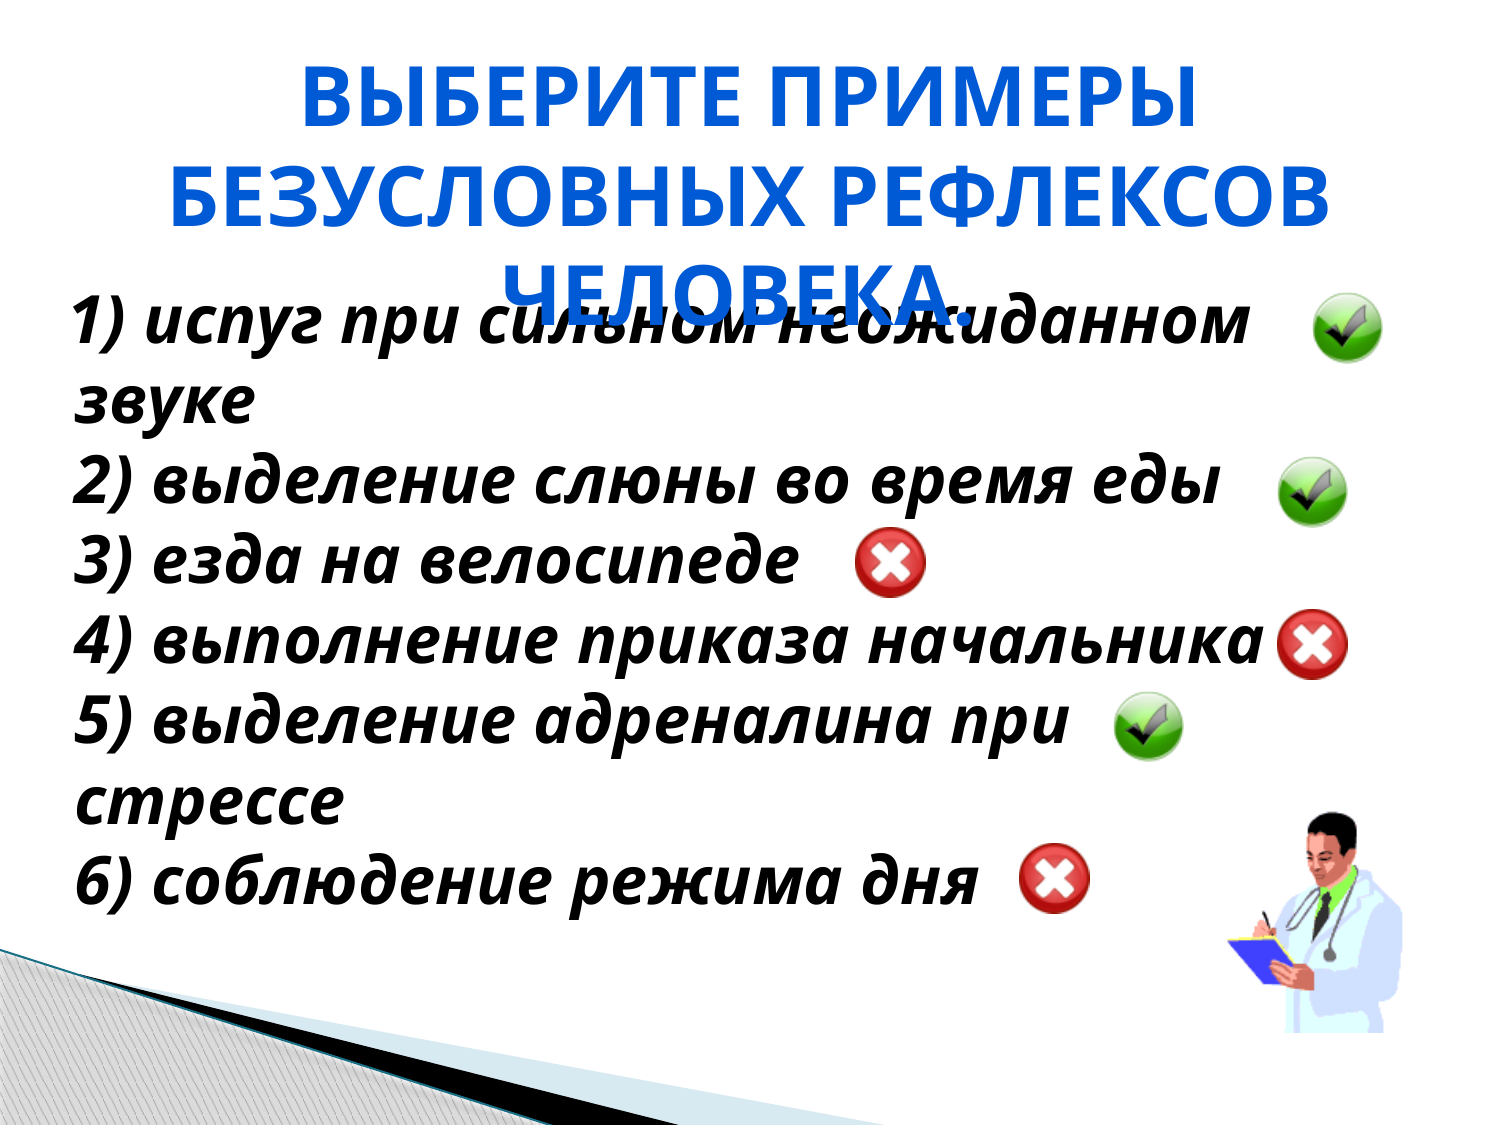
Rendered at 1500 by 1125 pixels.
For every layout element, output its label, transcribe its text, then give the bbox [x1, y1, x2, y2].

picture [1277, 609, 1348, 680]
picture [855, 527, 927, 598]
picture [1277, 456, 1348, 528]
picture [1312, 292, 1384, 364]
list 1) испуг при сильном неожиданном звуке 2) выделение слюны во время еды 3) езда на велосипеде 4) выполнение приказа начальника 5) выделение адреналина при стрессе 6) соблюдение режима дня [0, 351, 1337, 988]
picture [1113, 691, 1184, 762]
text_box Выберите примеры безусловных рефлексов человека. [0, 35, 1500, 351]
picture [1019, 843, 1091, 915]
picture [1198, 798, 1434, 1034]
